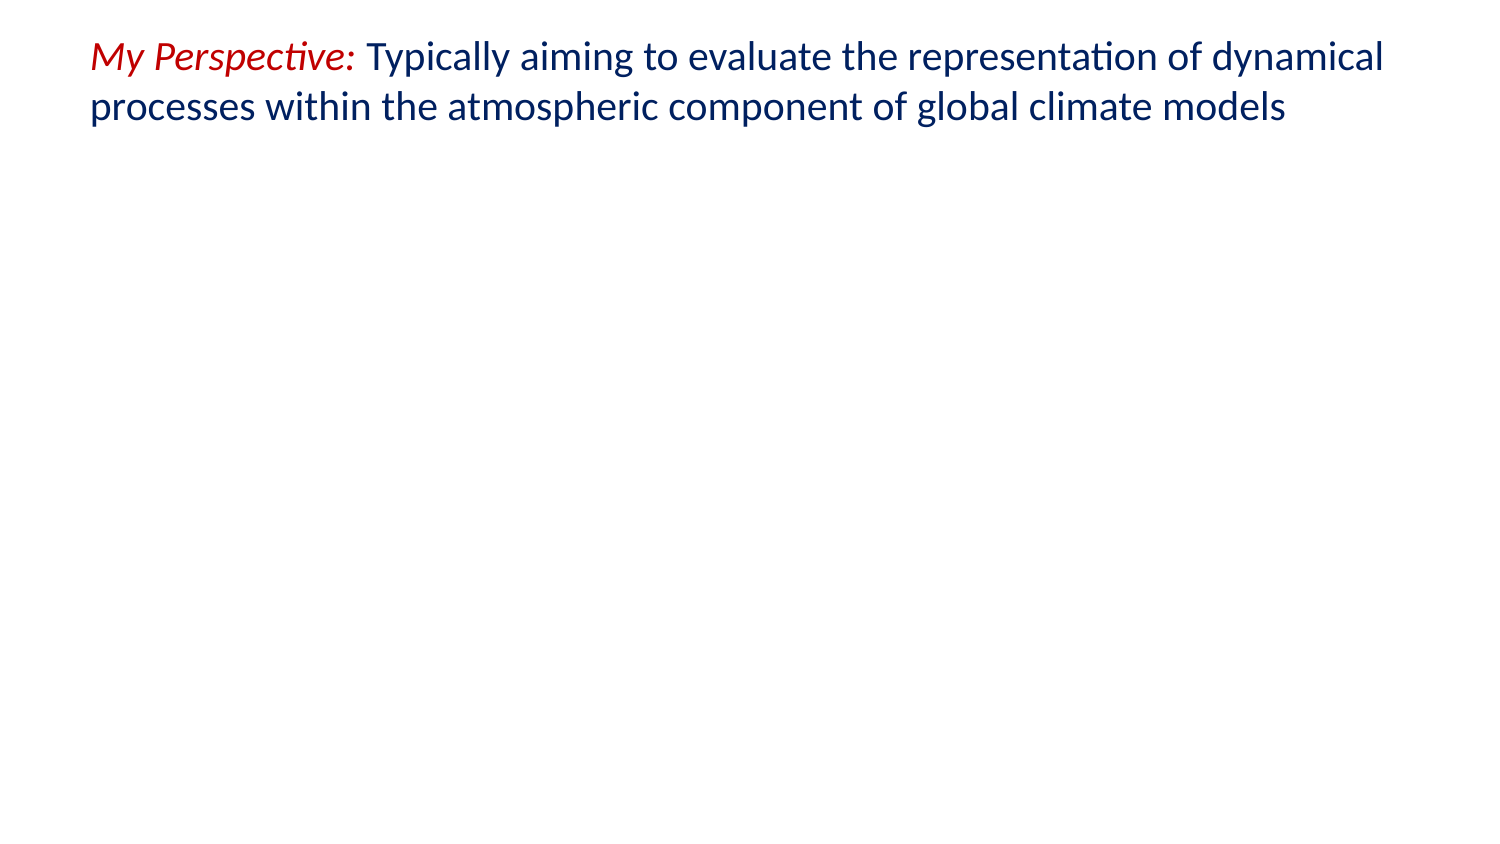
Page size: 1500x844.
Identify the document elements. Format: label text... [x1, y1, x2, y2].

text_box My Perspective: Typically aiming to evaluate the representation of dynamical processes within the atmospheric component of global climate models [75, 21, 1500, 137]
